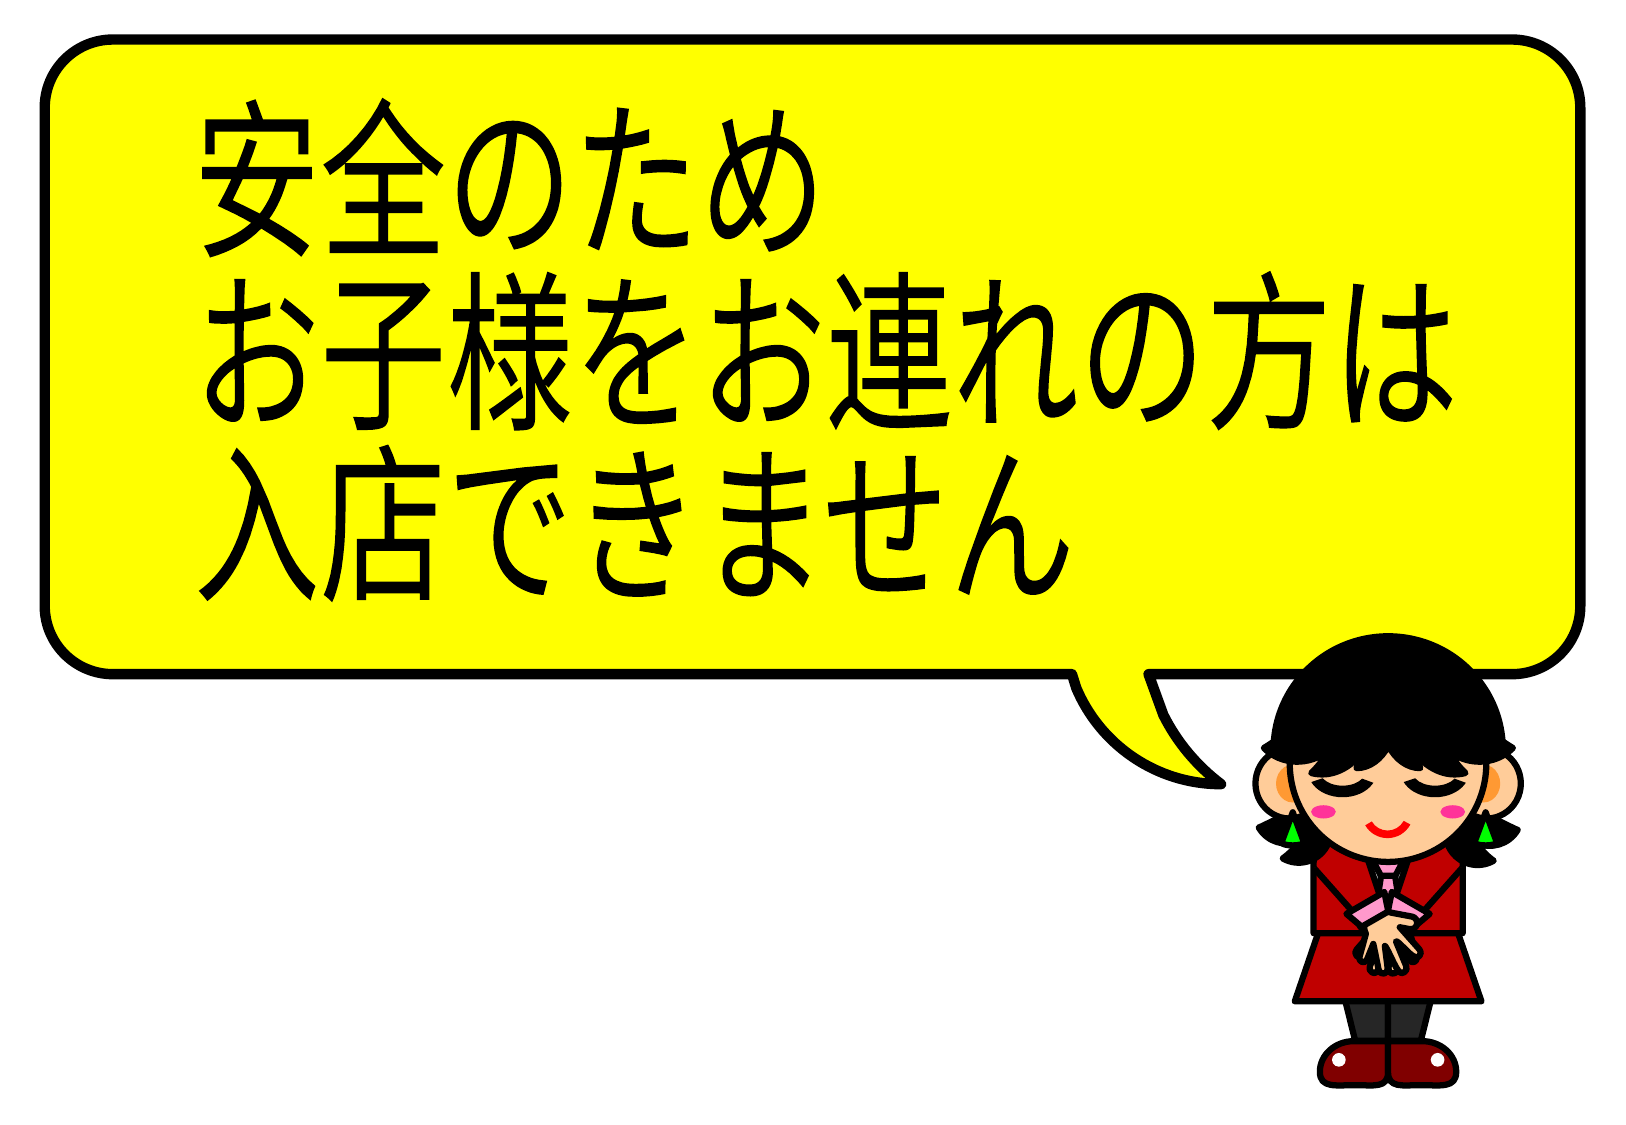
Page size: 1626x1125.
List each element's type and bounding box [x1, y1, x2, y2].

text_box [42, 37, 1583, 787]
text_box [1255, 636, 1522, 1086]
